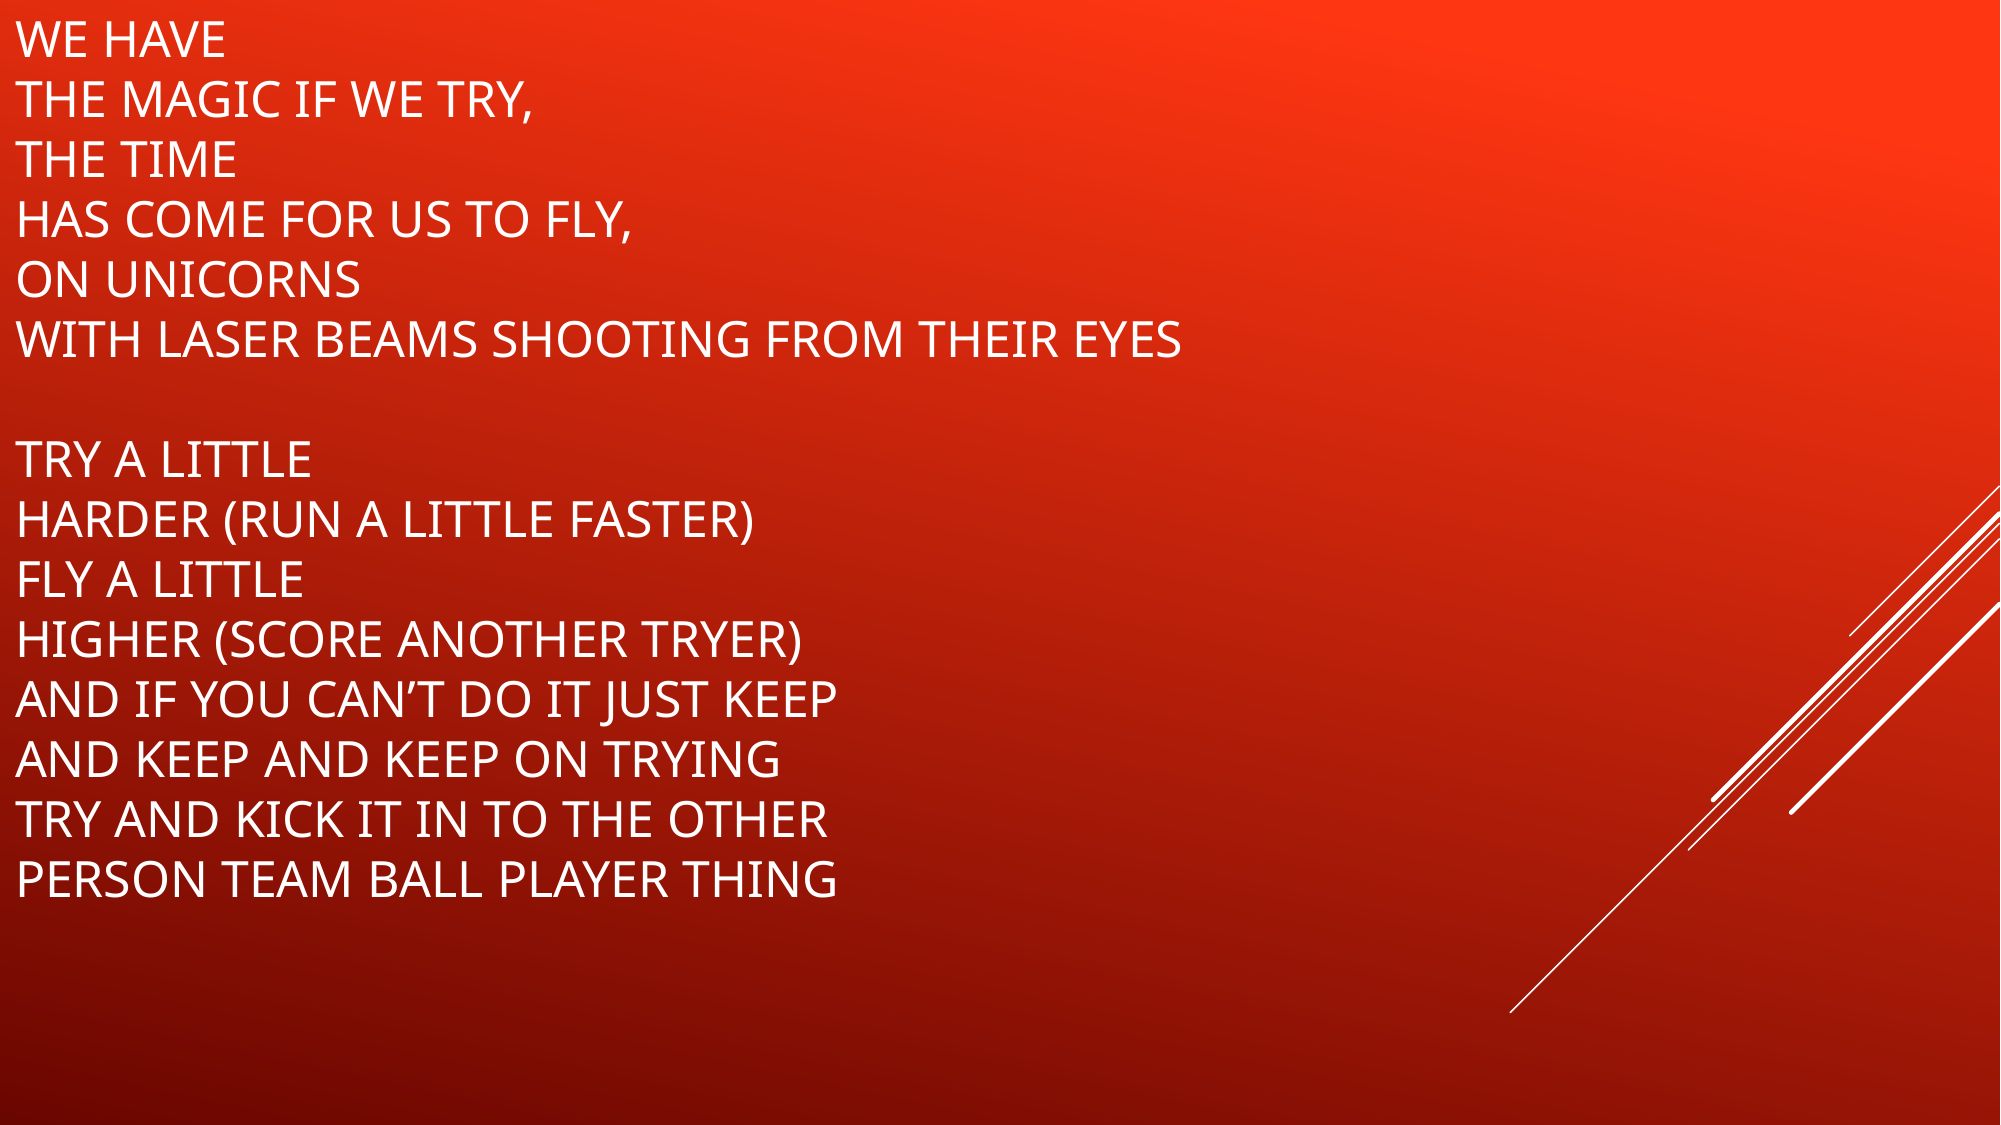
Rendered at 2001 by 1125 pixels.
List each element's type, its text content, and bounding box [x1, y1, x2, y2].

title We have the Magic if we try, the time has come for us to fly, on unicorns with laser beams shooting from their eyes Try a little harder (Run a little faster) fly a little higher (Score another tryer) and if you can’t do it just keep and keep and keep on trying try and kick it in to the other person team ball player thing [0, 0, 2000, 1125]
